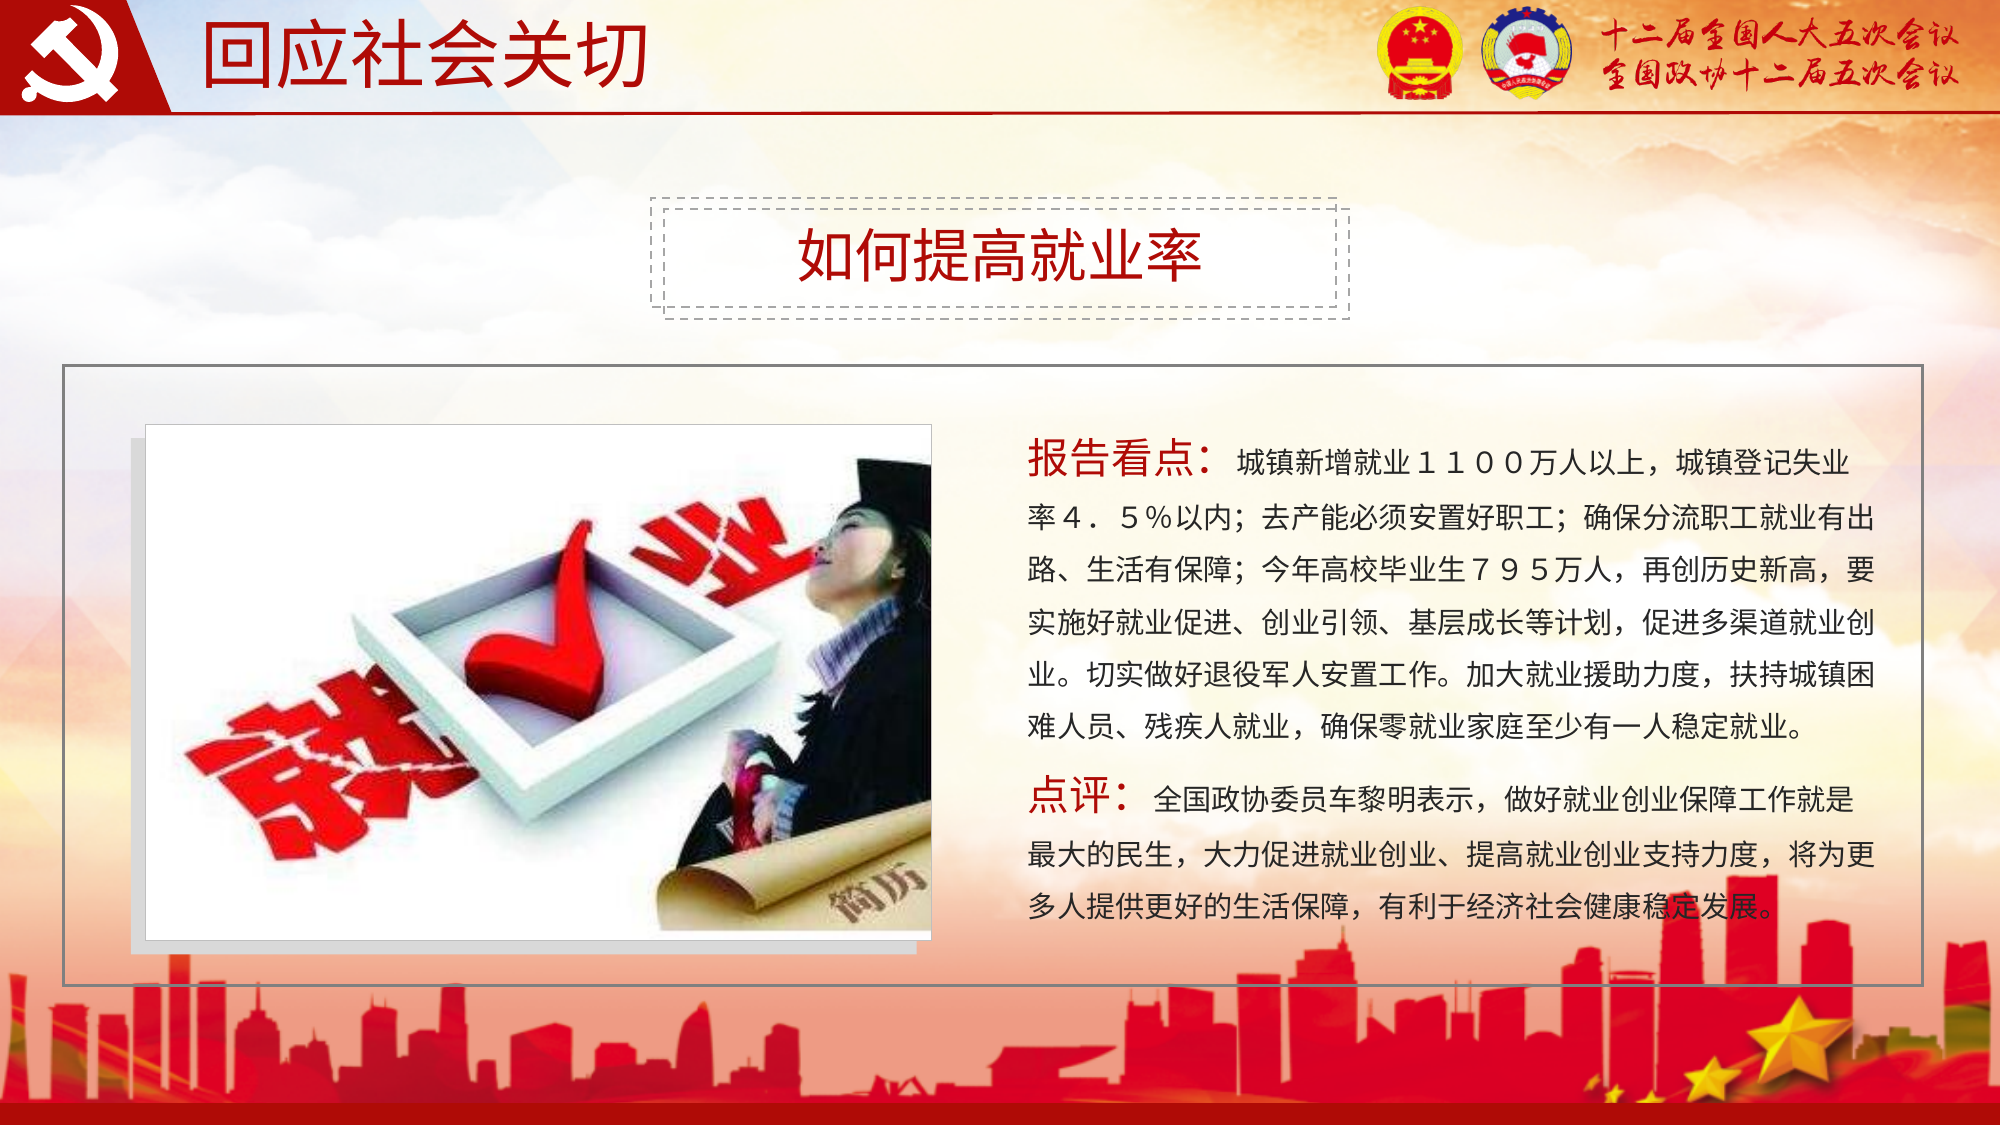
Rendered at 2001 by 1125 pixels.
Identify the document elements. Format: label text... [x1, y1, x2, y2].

picture [173, 0, 2000, 112]
text_box 回应社会关切 [186, 0, 841, 105]
text_box 报告看点：城镇新增就业１１００万人以上，城镇登记失业率４．５％以内；去产能必须安置好职工；确保分流职工就业有出路、生活有保障；今年高校毕业生７９５万人，再创历史新高，要实施好就业促进、创业引领、基层成长等计划，促进多渠道就业创业。切实做好退役军人安置工作。加大就业援助力度，扶持城镇困难人员、残疾人就业，确保零就业家庭至少有一人稳定就业。 点评：全国政协委员车黎明表示，做好就业创业保障工作就是最大的民生，大力促进就业创业、提高就业创业支持力度，将为更多人提供更好的生活保障，有利于经济社会健康稳定发展。 [1013, 399, 1894, 931]
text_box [651, 197, 1349, 320]
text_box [1377, 5, 1995, 100]
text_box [0, 0, 173, 114]
picture [0, 115, 2000, 1102]
text_box [0, 1102, 2000, 1125]
text_box [63, 365, 1923, 986]
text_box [130, 424, 932, 955]
